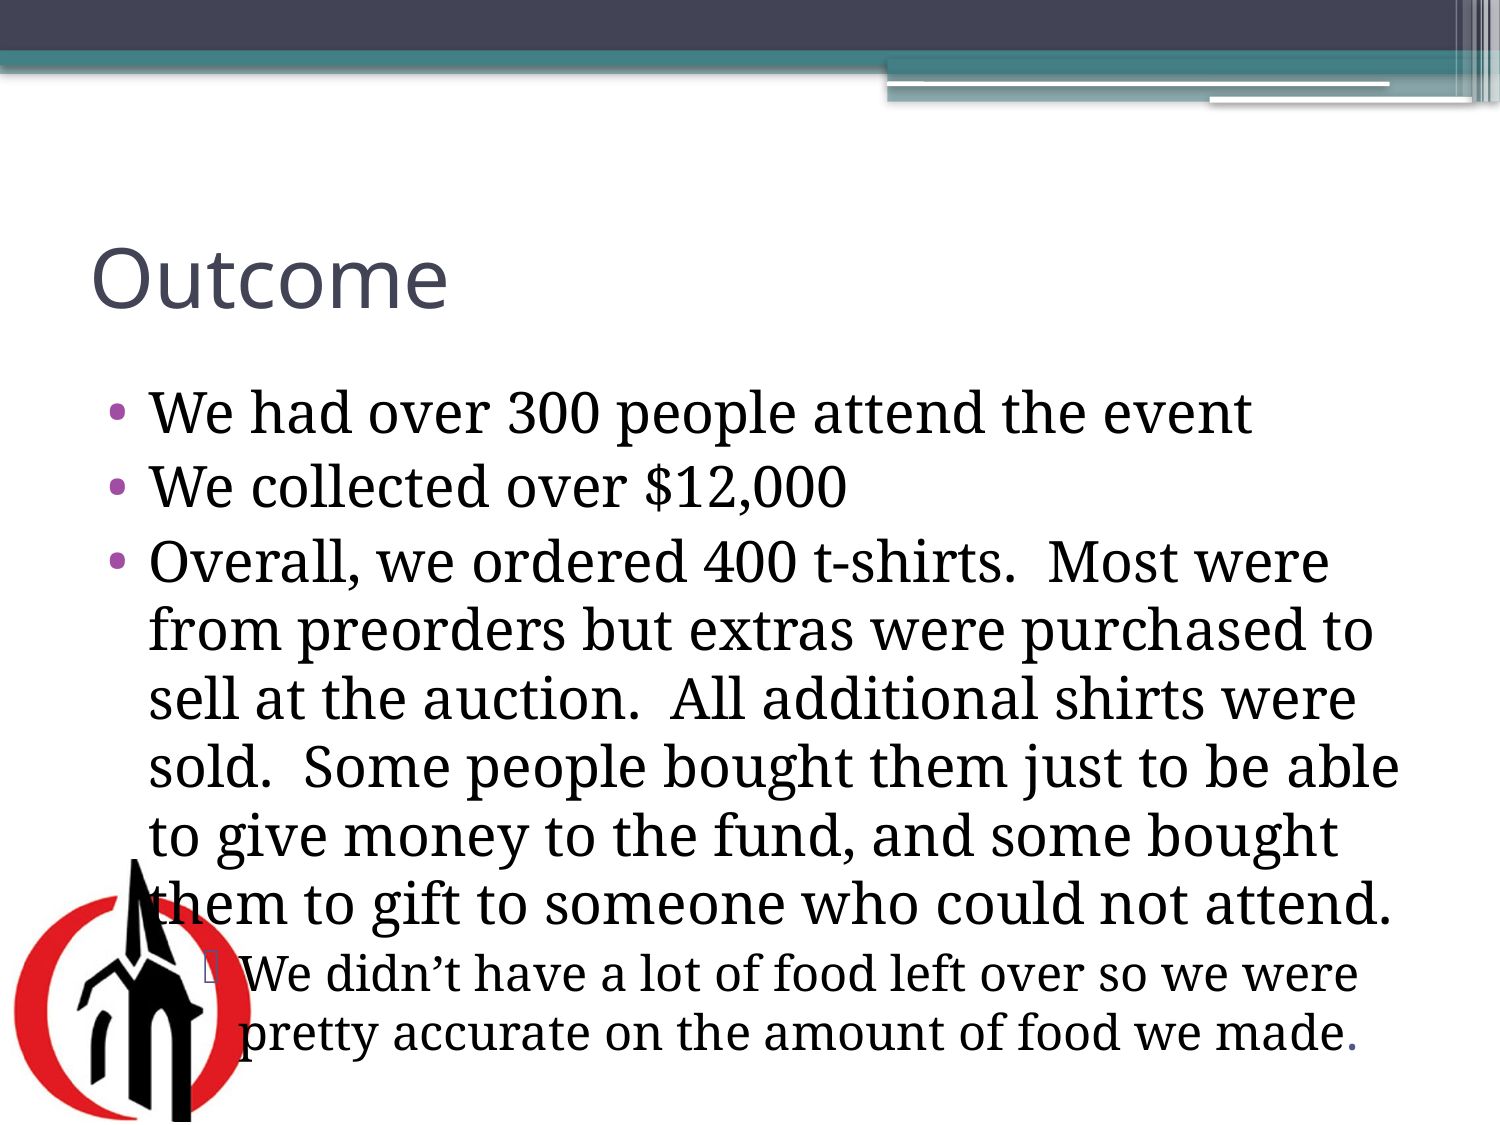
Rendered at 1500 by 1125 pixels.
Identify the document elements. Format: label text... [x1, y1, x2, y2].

list We had over 300 people attend the event We collected over $12,000 Overall, we ordered 400 t-shirts. Most were from preorders but extras were purchased to sell at the auction. All additional shirts were sold. Some people bought them just to be able to give money to the fund, and some bought them to gift to someone who could not attend. We didn’t have a lot of food left over so we were pretty accurate on the amount of food we made. [75, 368, 1425, 1079]
picture [0, 859, 263, 1122]
title Outcome [75, 187, 1425, 363]
